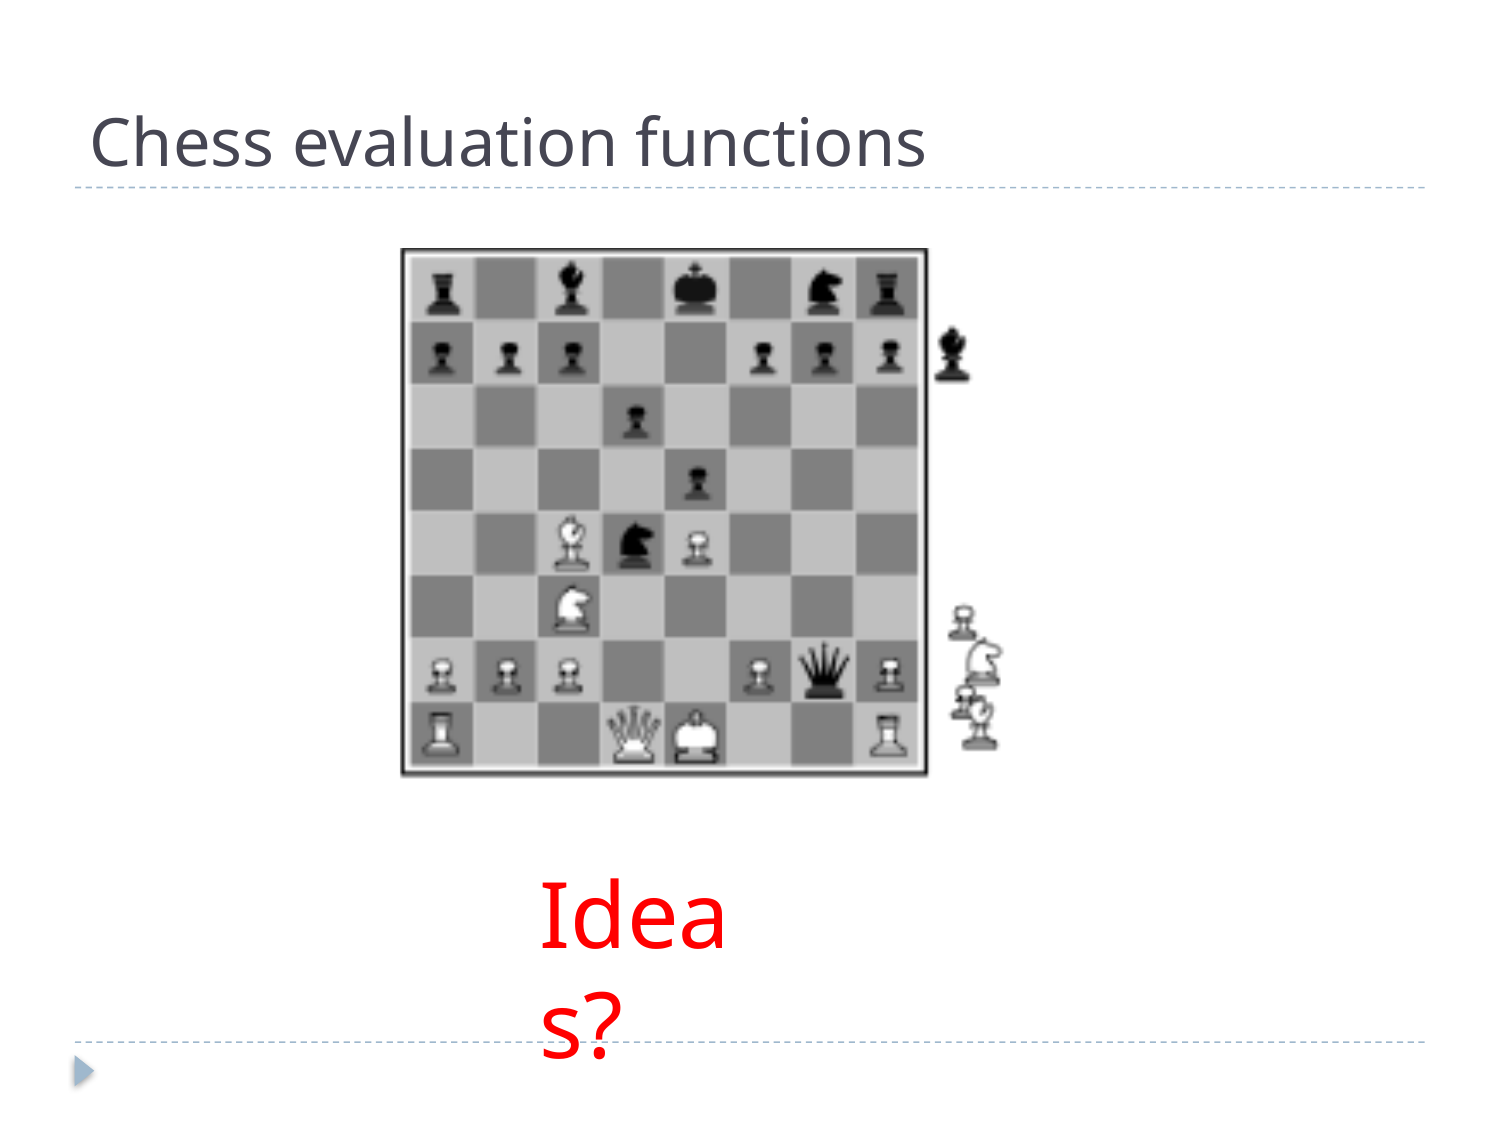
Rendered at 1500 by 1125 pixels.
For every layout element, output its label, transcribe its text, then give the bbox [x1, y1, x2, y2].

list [399, 137, 1013, 788]
text_box Ideas? [525, 849, 788, 1085]
title Chess evaluation functions [75, 24, 1425, 188]
